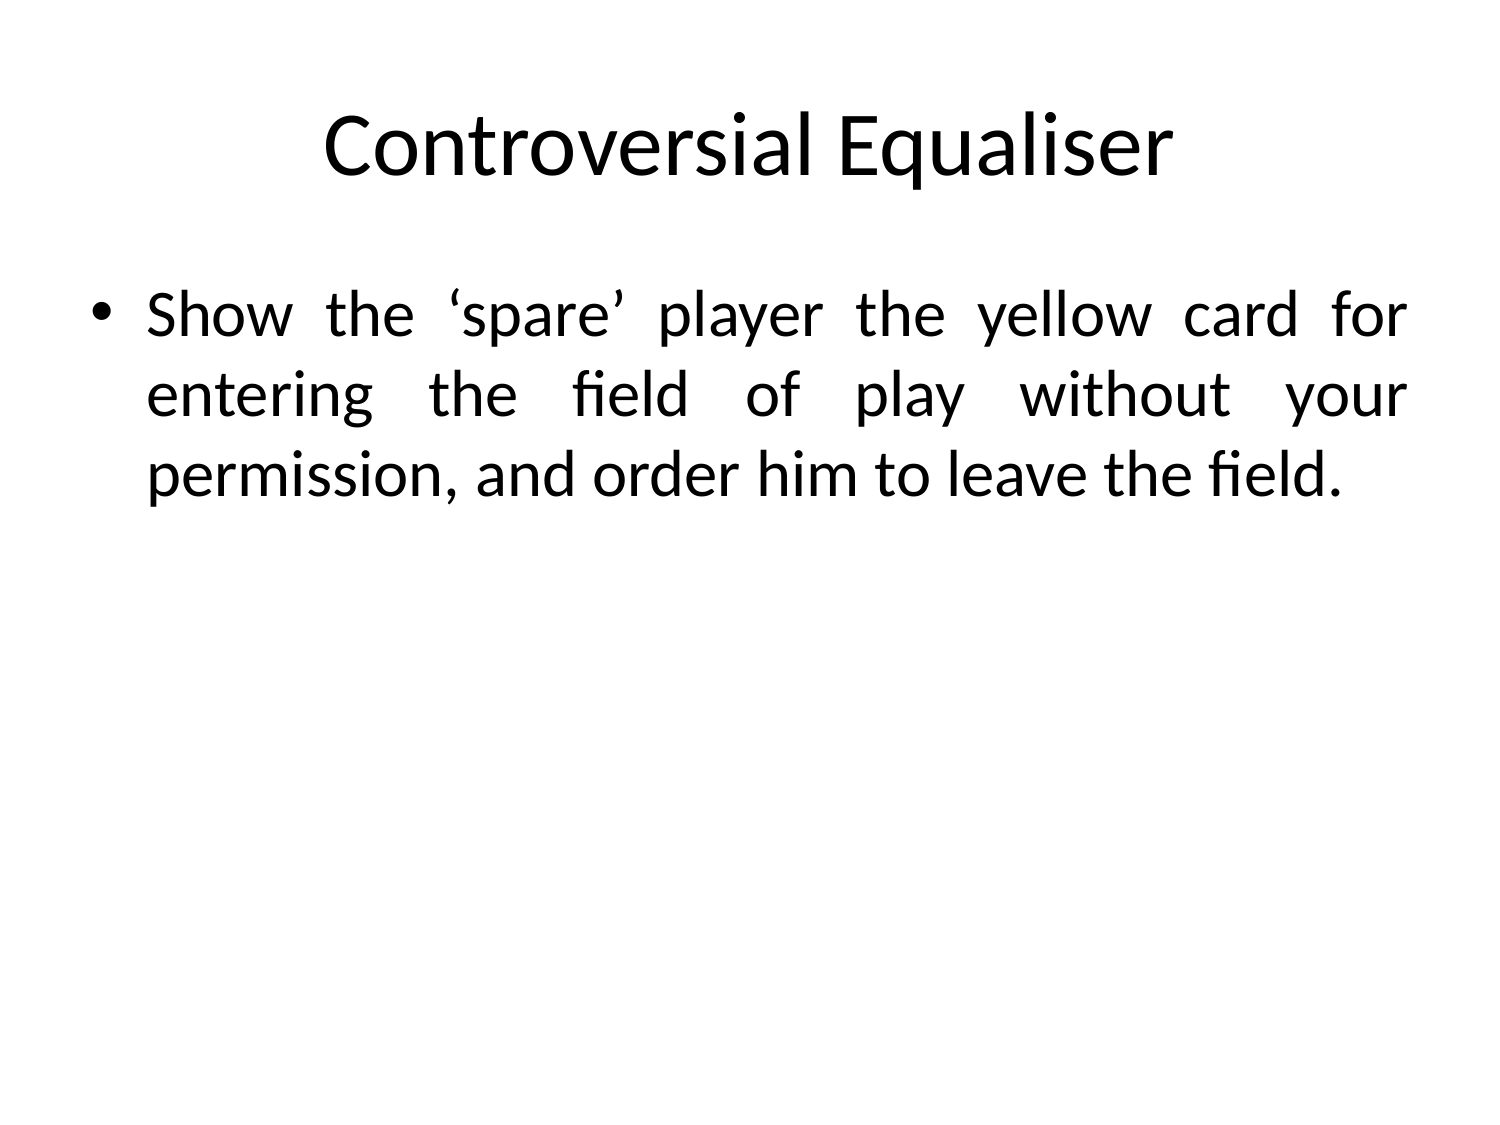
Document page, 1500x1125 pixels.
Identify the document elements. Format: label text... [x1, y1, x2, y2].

list Show the ‘spare’ player the yellow card for entering the field of play without your permission, and order him to leave the field. [75, 262, 1425, 1005]
title Controversial Equaliser [75, 45, 1425, 233]
